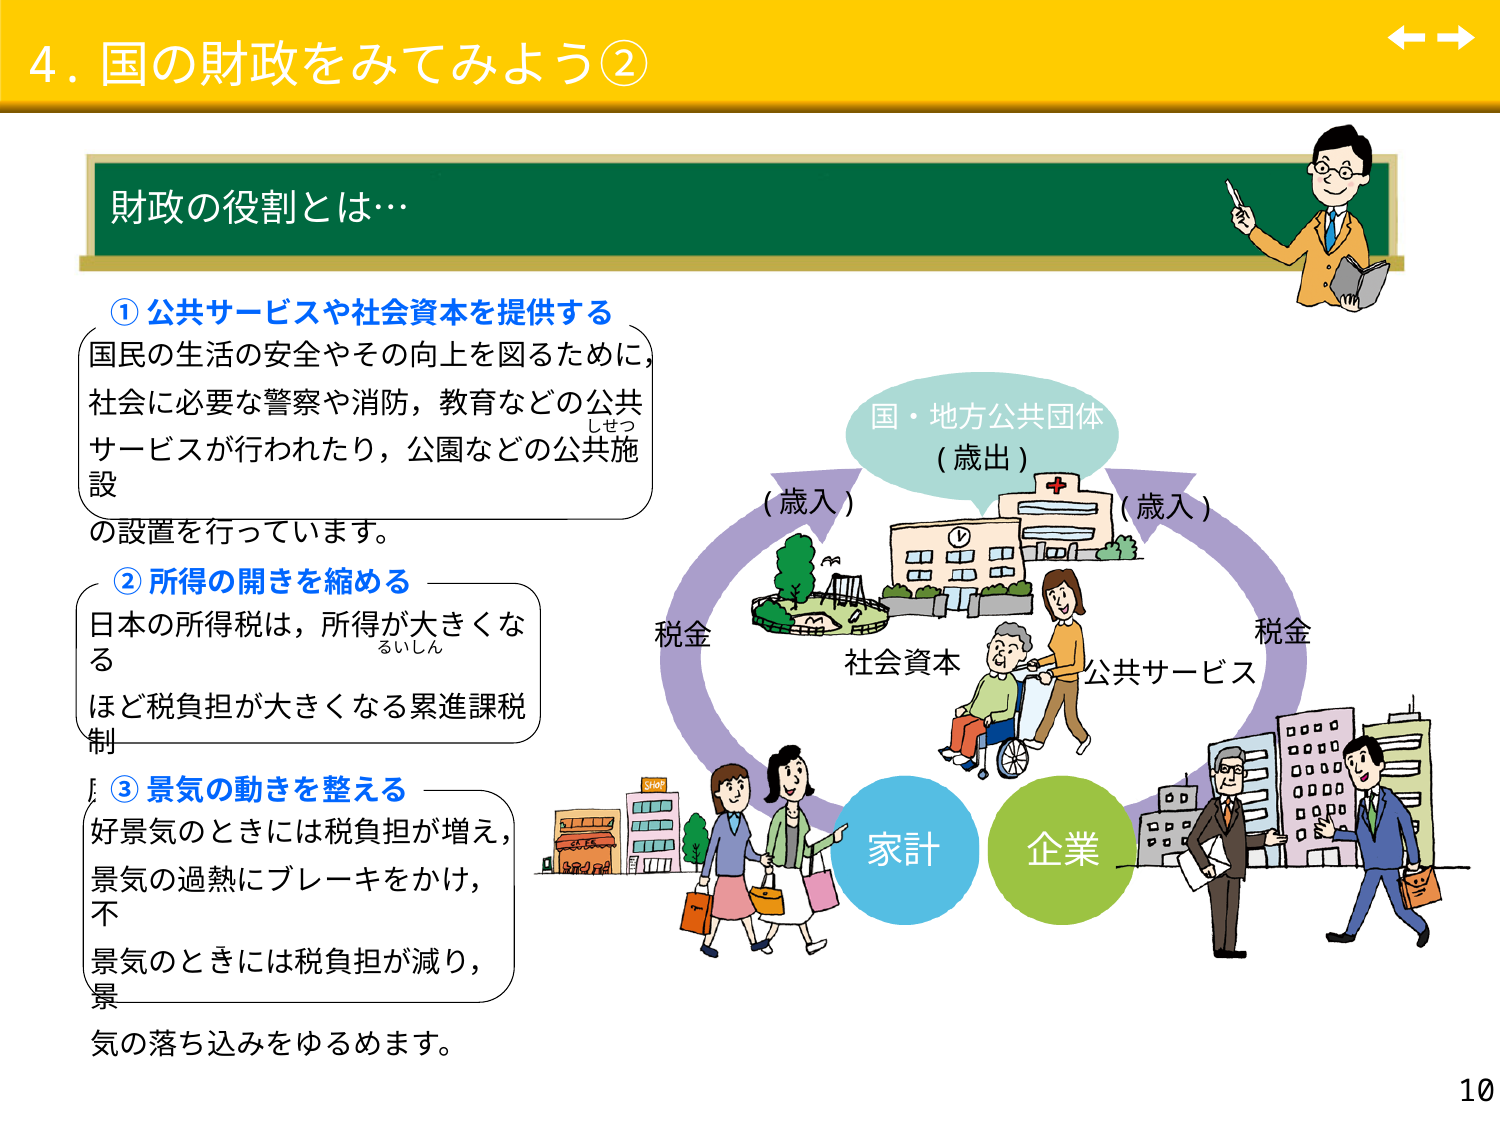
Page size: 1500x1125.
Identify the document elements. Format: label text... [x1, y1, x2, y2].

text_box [73, 286, 667, 524]
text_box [530, 370, 1476, 963]
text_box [75, 763, 521, 1003]
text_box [72, 555, 547, 744]
text_box 10 [1443, 1062, 1500, 1115]
picture [0, 0, 1500, 113]
picture [74, 121, 1412, 315]
